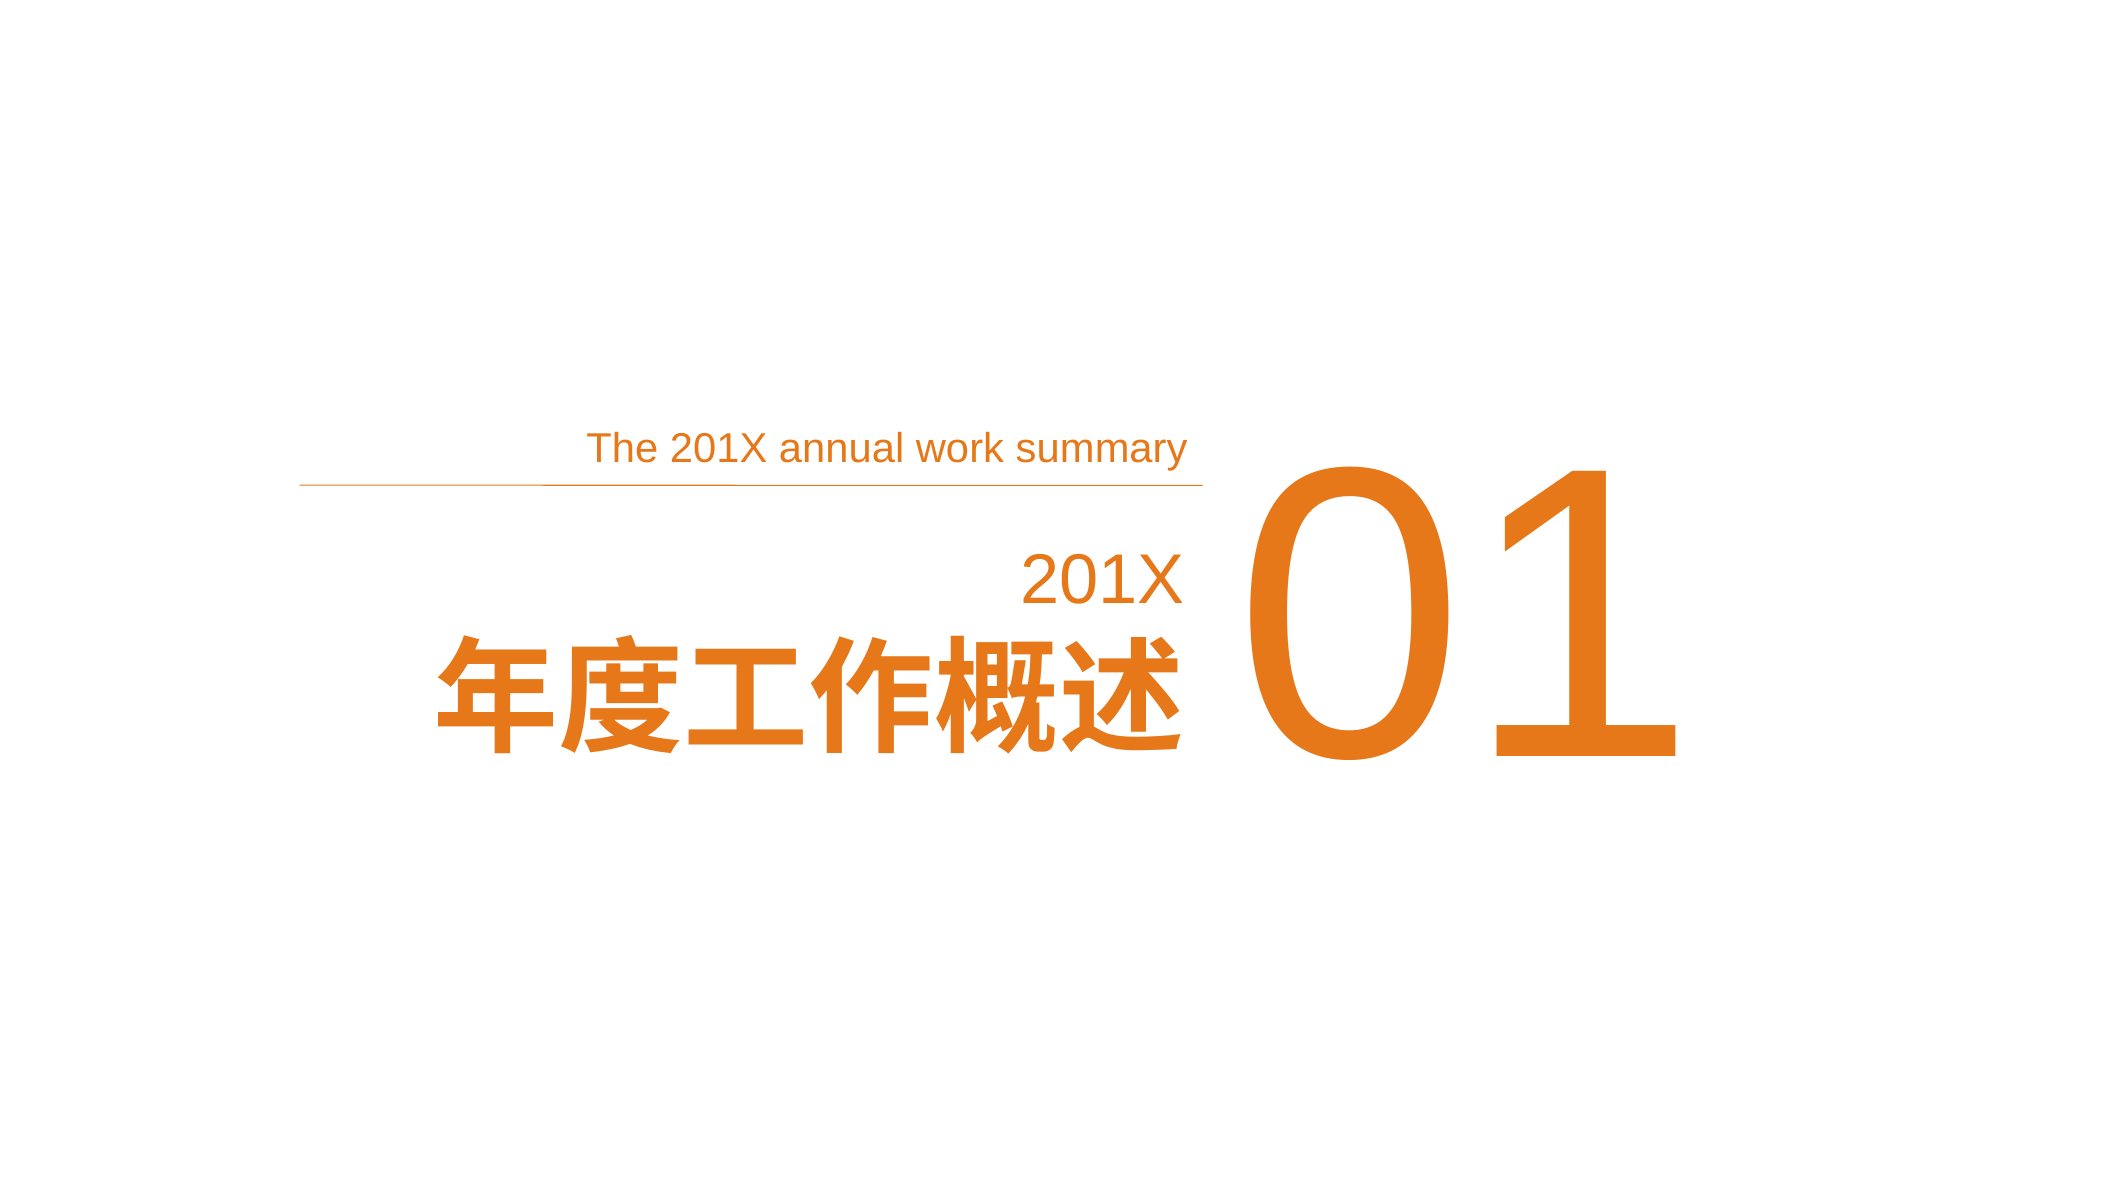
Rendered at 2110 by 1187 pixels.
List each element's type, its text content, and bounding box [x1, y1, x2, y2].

text_box 01 [1220, 334, 1711, 847]
text_box 201X 年度工作概述 [418, 525, 1199, 775]
text_box The 201X annual work summary [571, 413, 1203, 479]
